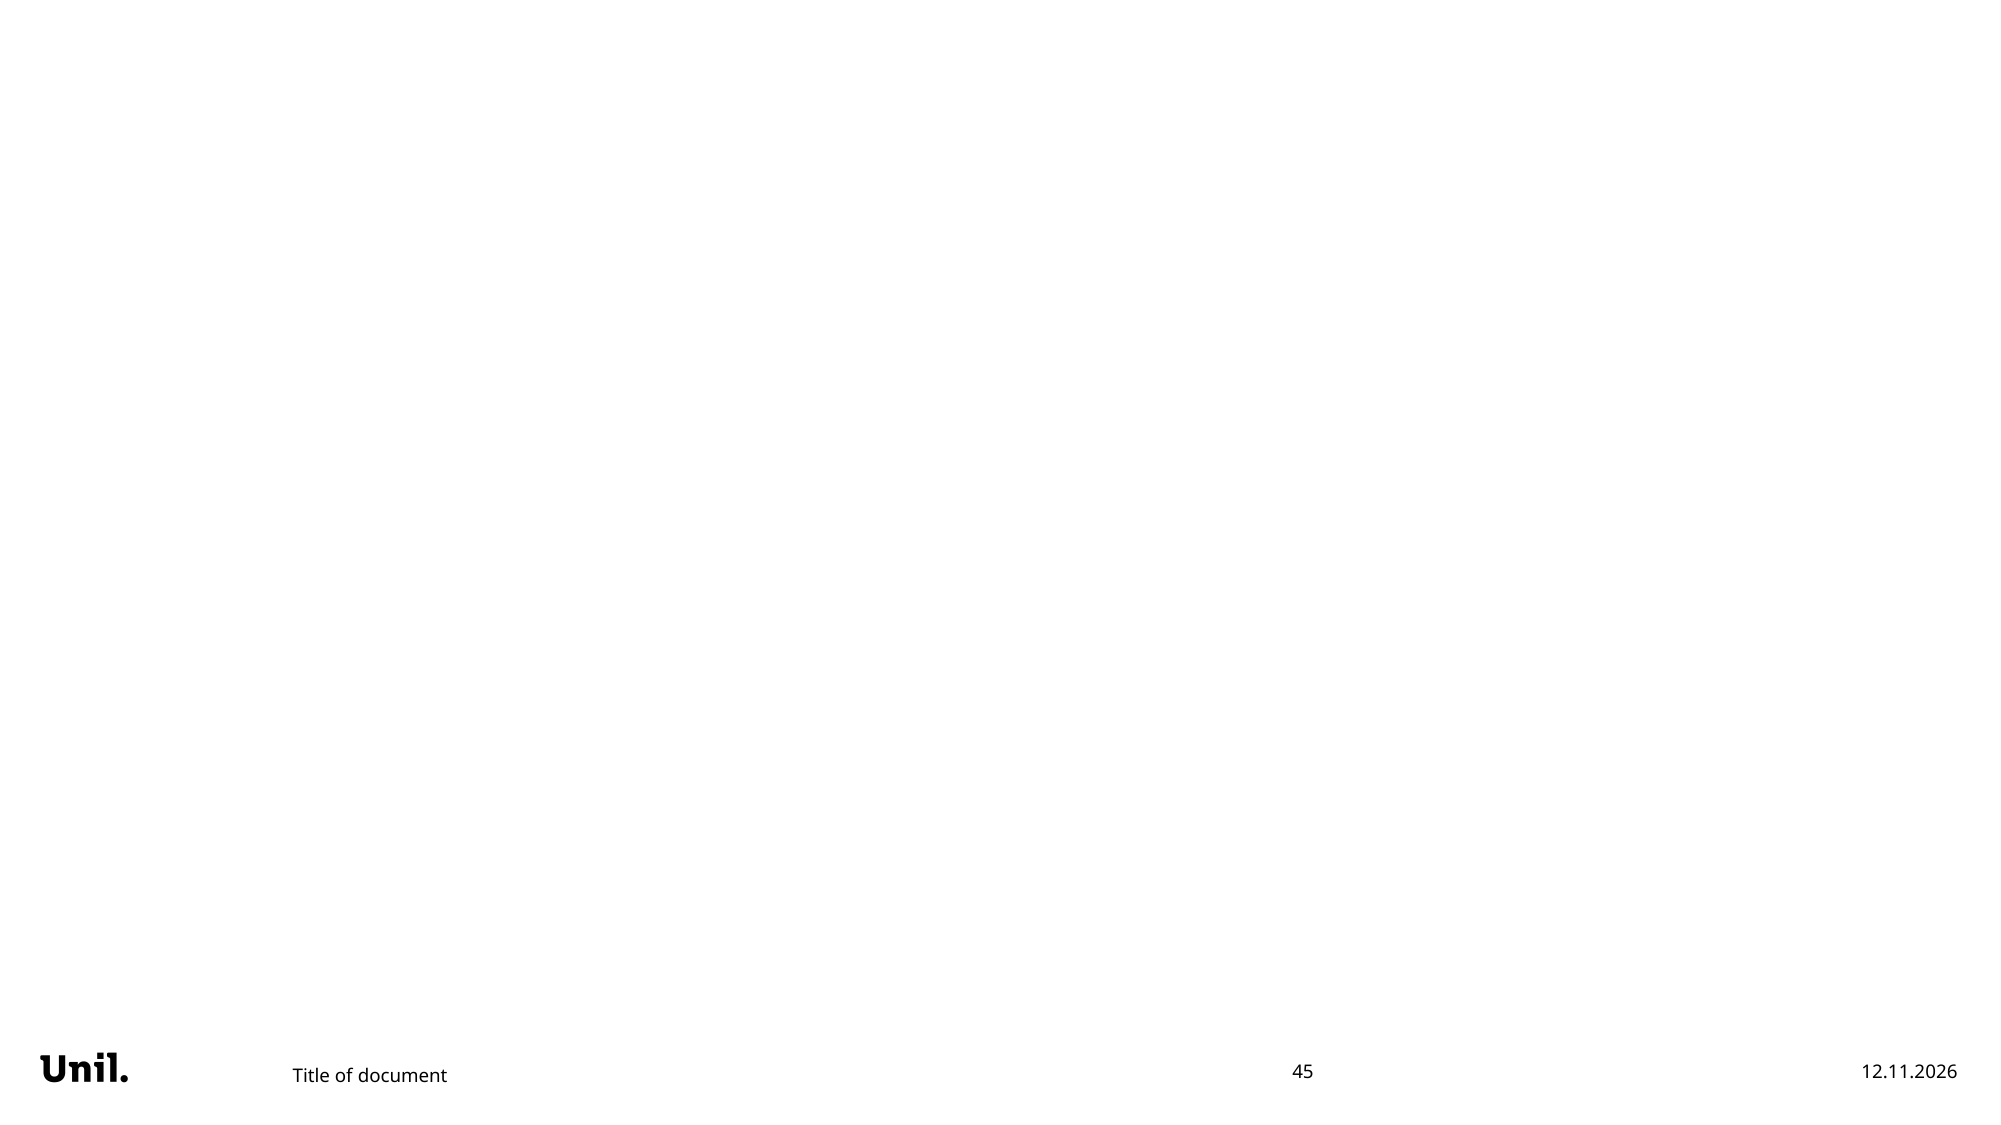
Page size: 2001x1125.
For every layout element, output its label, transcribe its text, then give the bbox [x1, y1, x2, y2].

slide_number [1789, 1026, 1958, 1086]
footer Title of document [292, 1011, 1048, 1087]
picture [27, 1042, 141, 1095]
slide_number 45 [1250, 1037, 1355, 1086]
